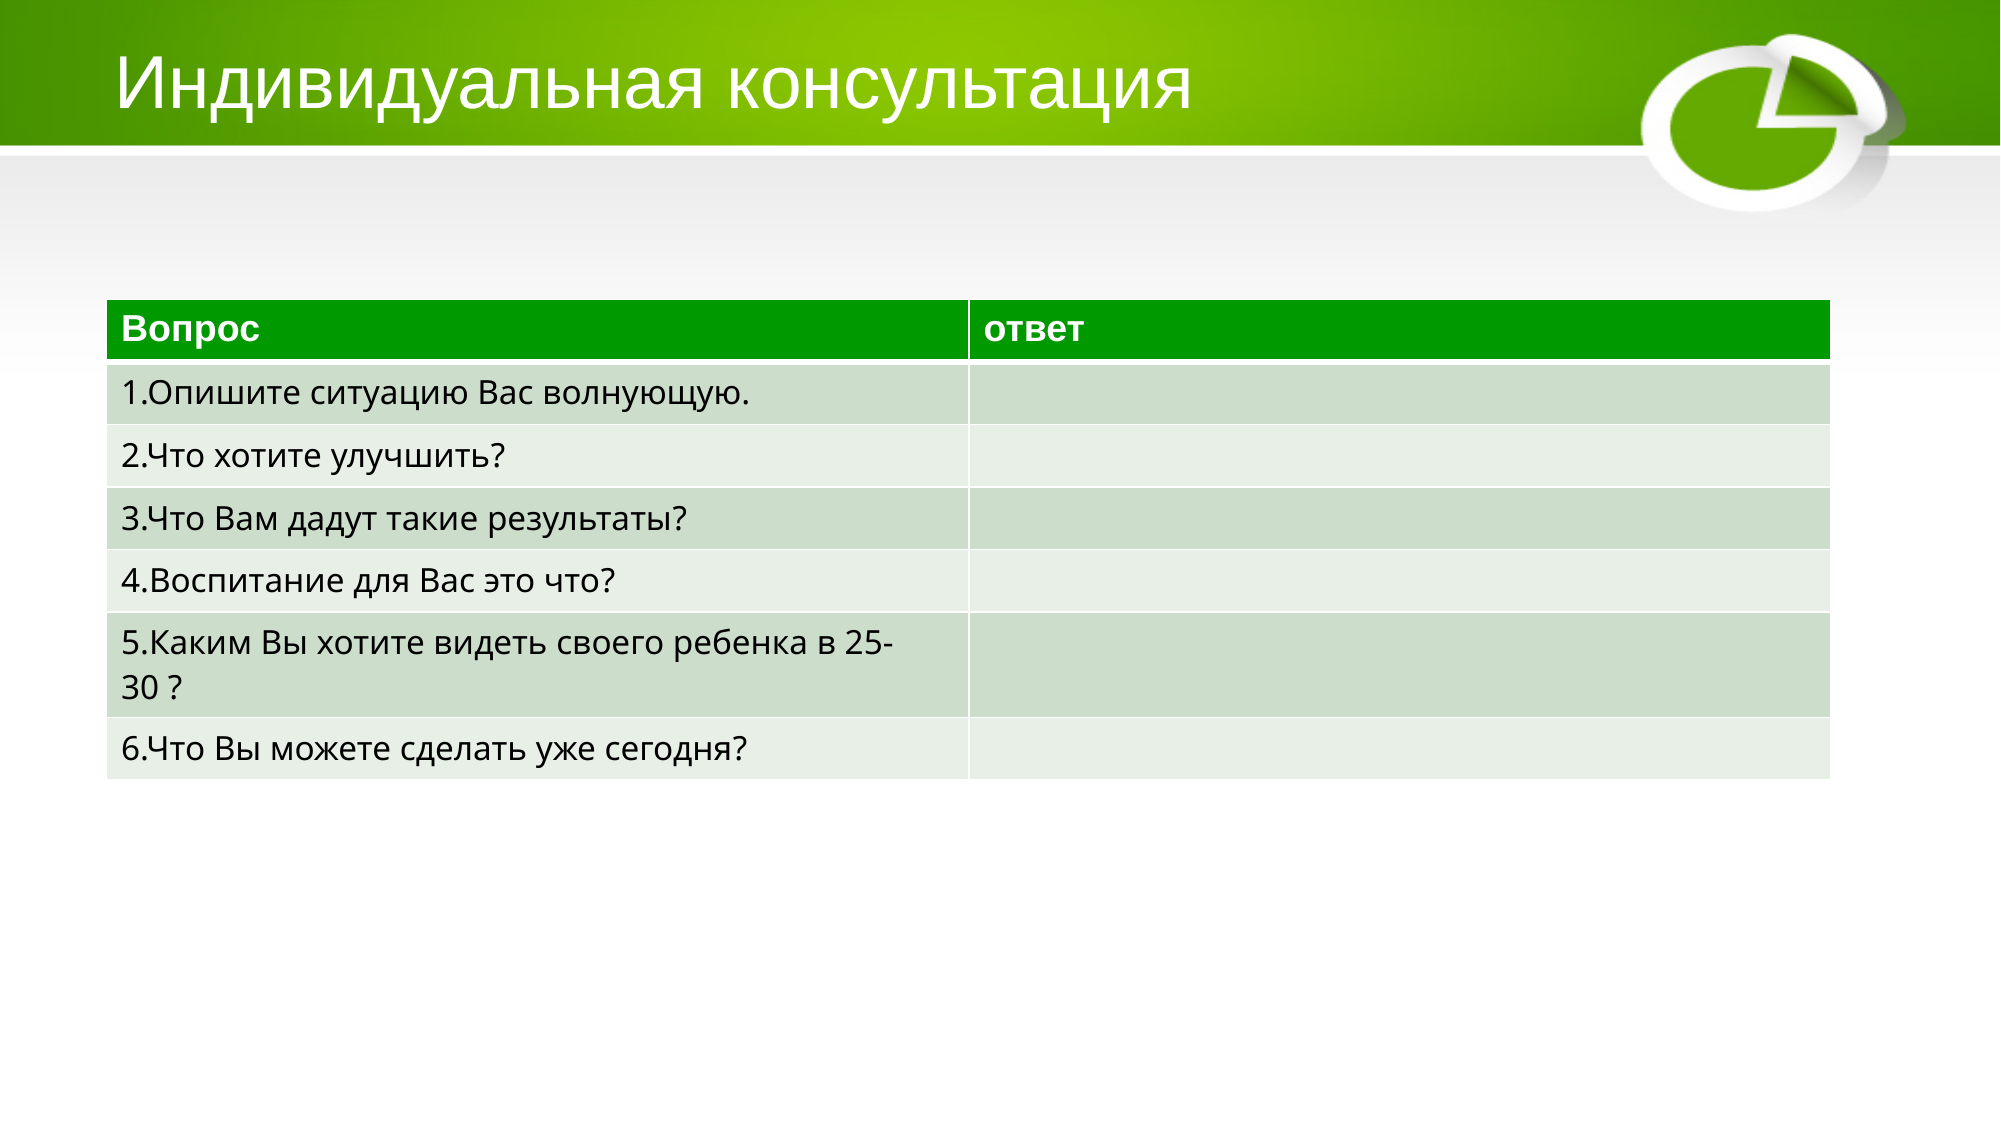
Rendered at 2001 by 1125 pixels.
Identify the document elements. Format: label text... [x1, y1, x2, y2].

table_cell 6.Что Вы можете сделать уже сегодня? [107, 718, 968, 779]
table_cell [970, 425, 1830, 486]
table_cell 5.Каким Вы хотите видеть своего ребенка в 25-30 ? [107, 613, 968, 717]
table_cell [970, 718, 1830, 779]
picture [0, 0, 2001, 1125]
table_cell 4.Воспитание для Вас это что? [107, 550, 968, 611]
table_header Вопрос [107, 300, 968, 359]
title Индивидуальная консультация [99, 30, 1901, 127]
table_cell [970, 550, 1830, 611]
table_cell 2.Что хотите улучшить? [107, 425, 968, 486]
table_cell 1.Опишите ситуацию Вас волнующую. [107, 365, 968, 424]
table_cell [970, 365, 1830, 424]
table_cell 3.Что Вам дадут такие результаты? [107, 488, 968, 549]
table_cell [970, 613, 1830, 717]
table_cell [970, 488, 1830, 549]
table_header ответ [970, 300, 1830, 359]
